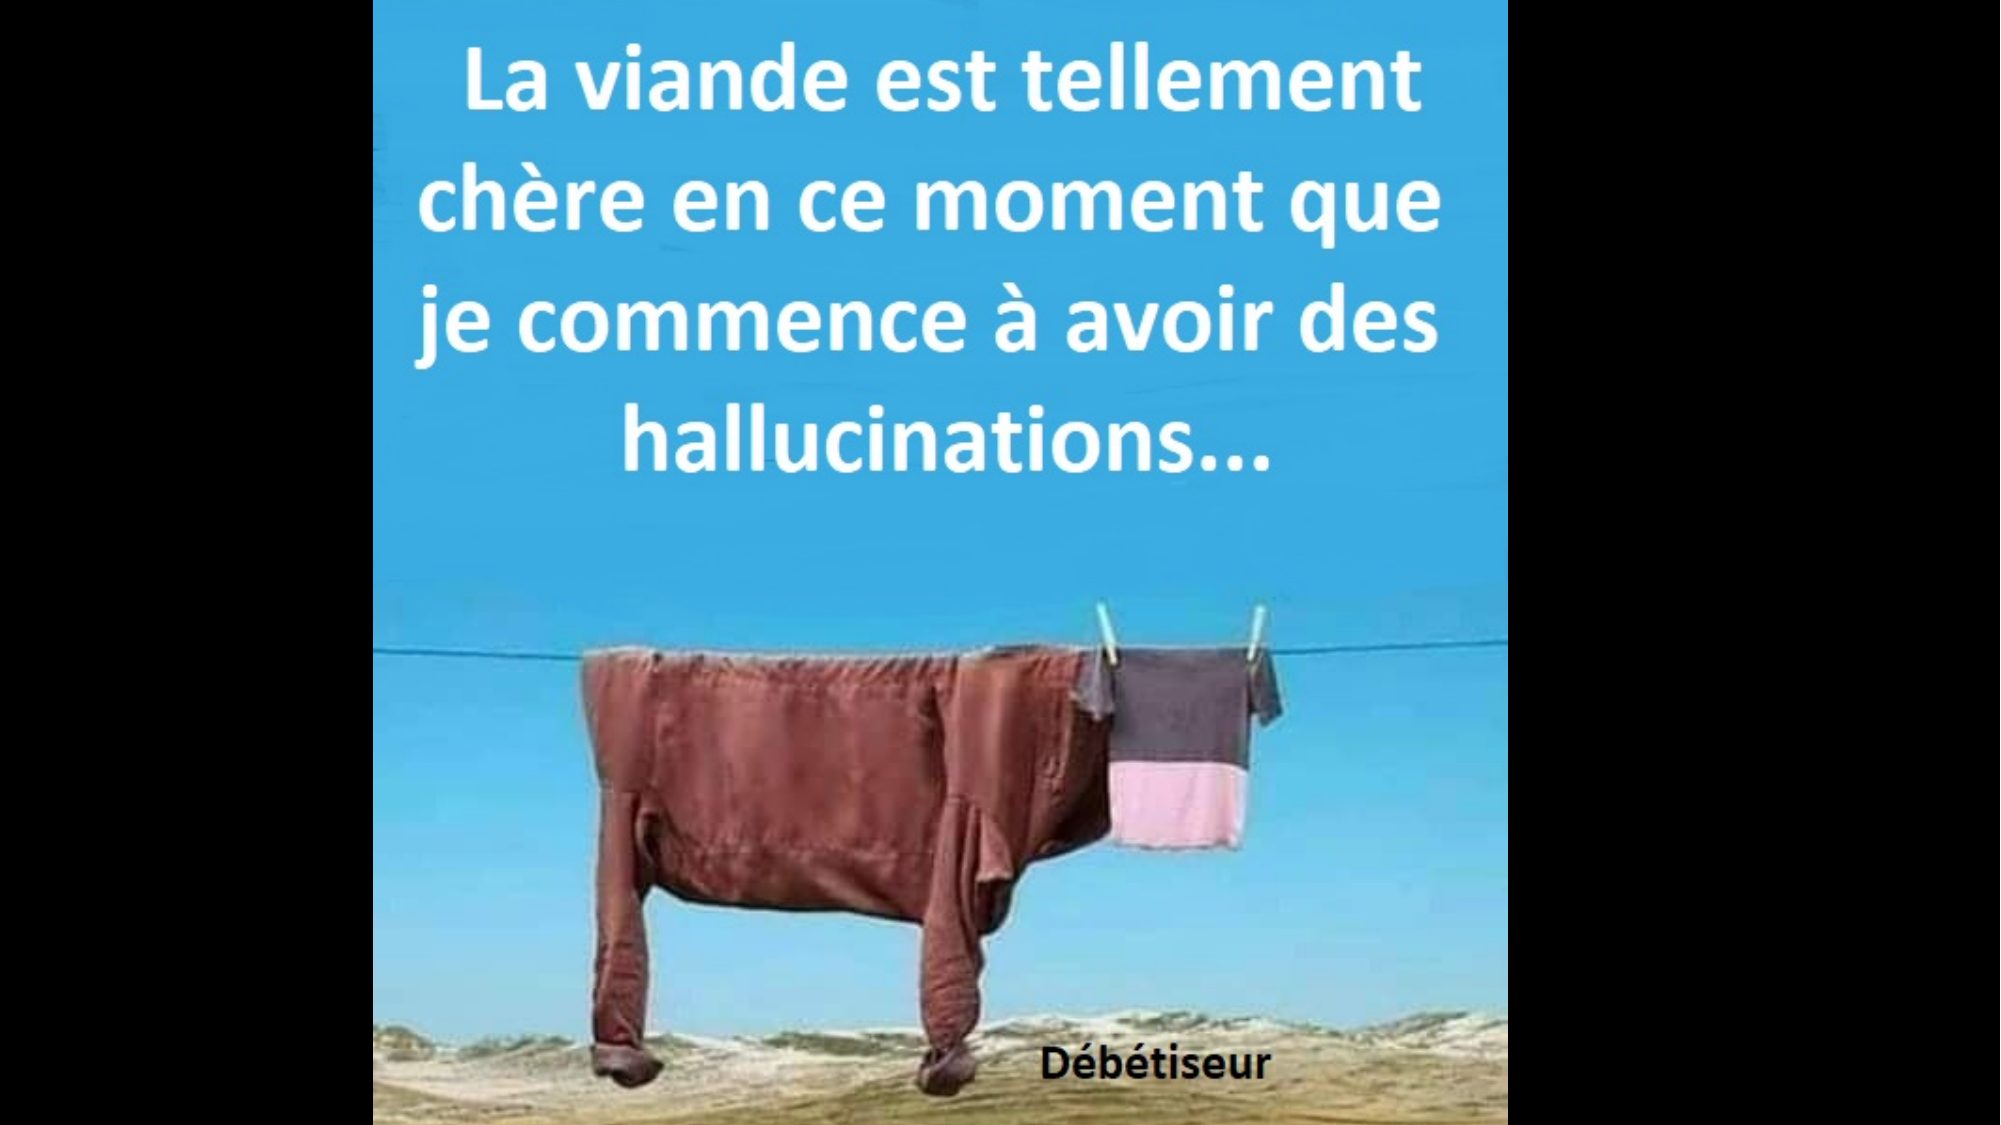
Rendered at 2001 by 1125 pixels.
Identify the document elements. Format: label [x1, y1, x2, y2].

list [373, 0, 1508, 1125]
